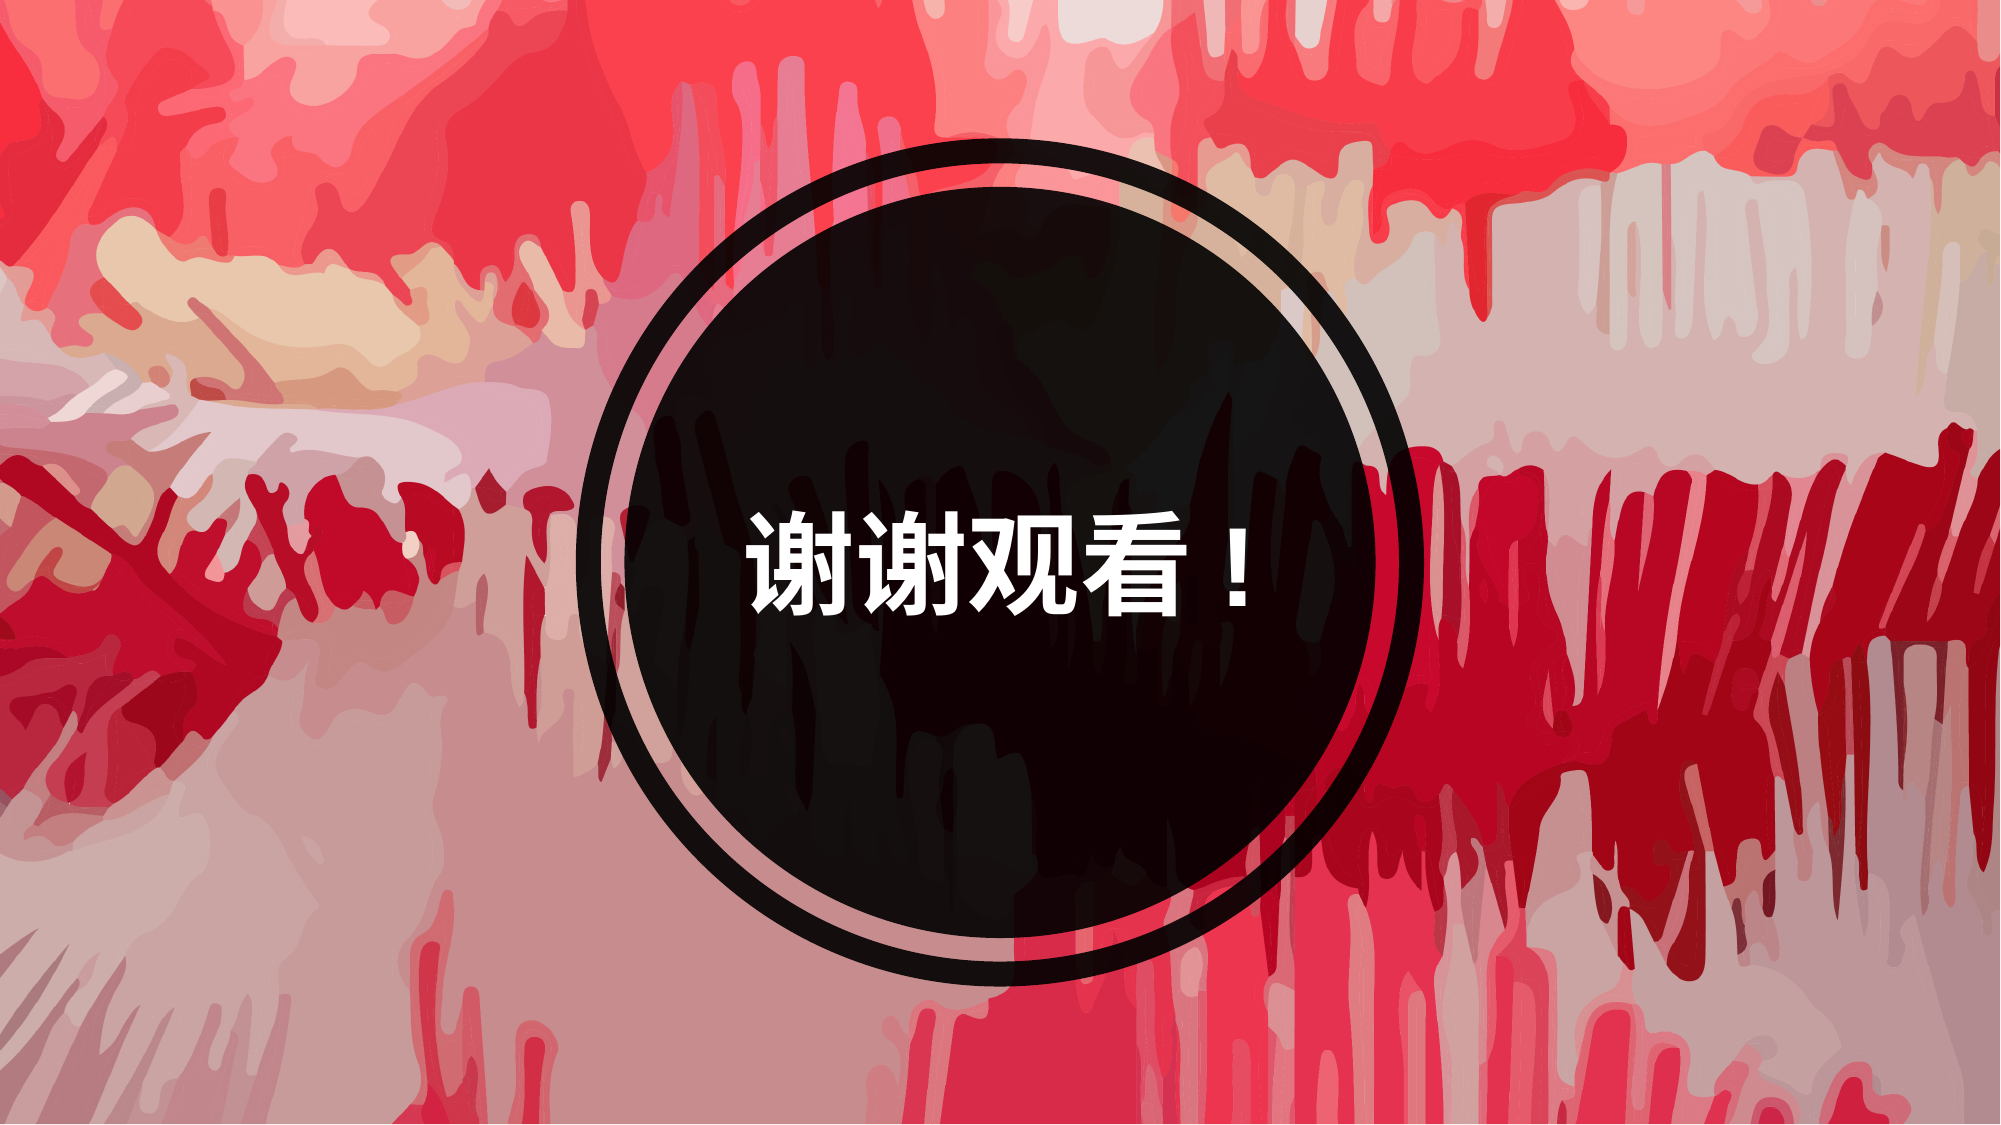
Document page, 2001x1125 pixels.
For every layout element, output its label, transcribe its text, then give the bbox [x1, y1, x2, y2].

picture [0, 0, 2001, 1125]
list 谢谢观看! [575, 486, 1425, 639]
